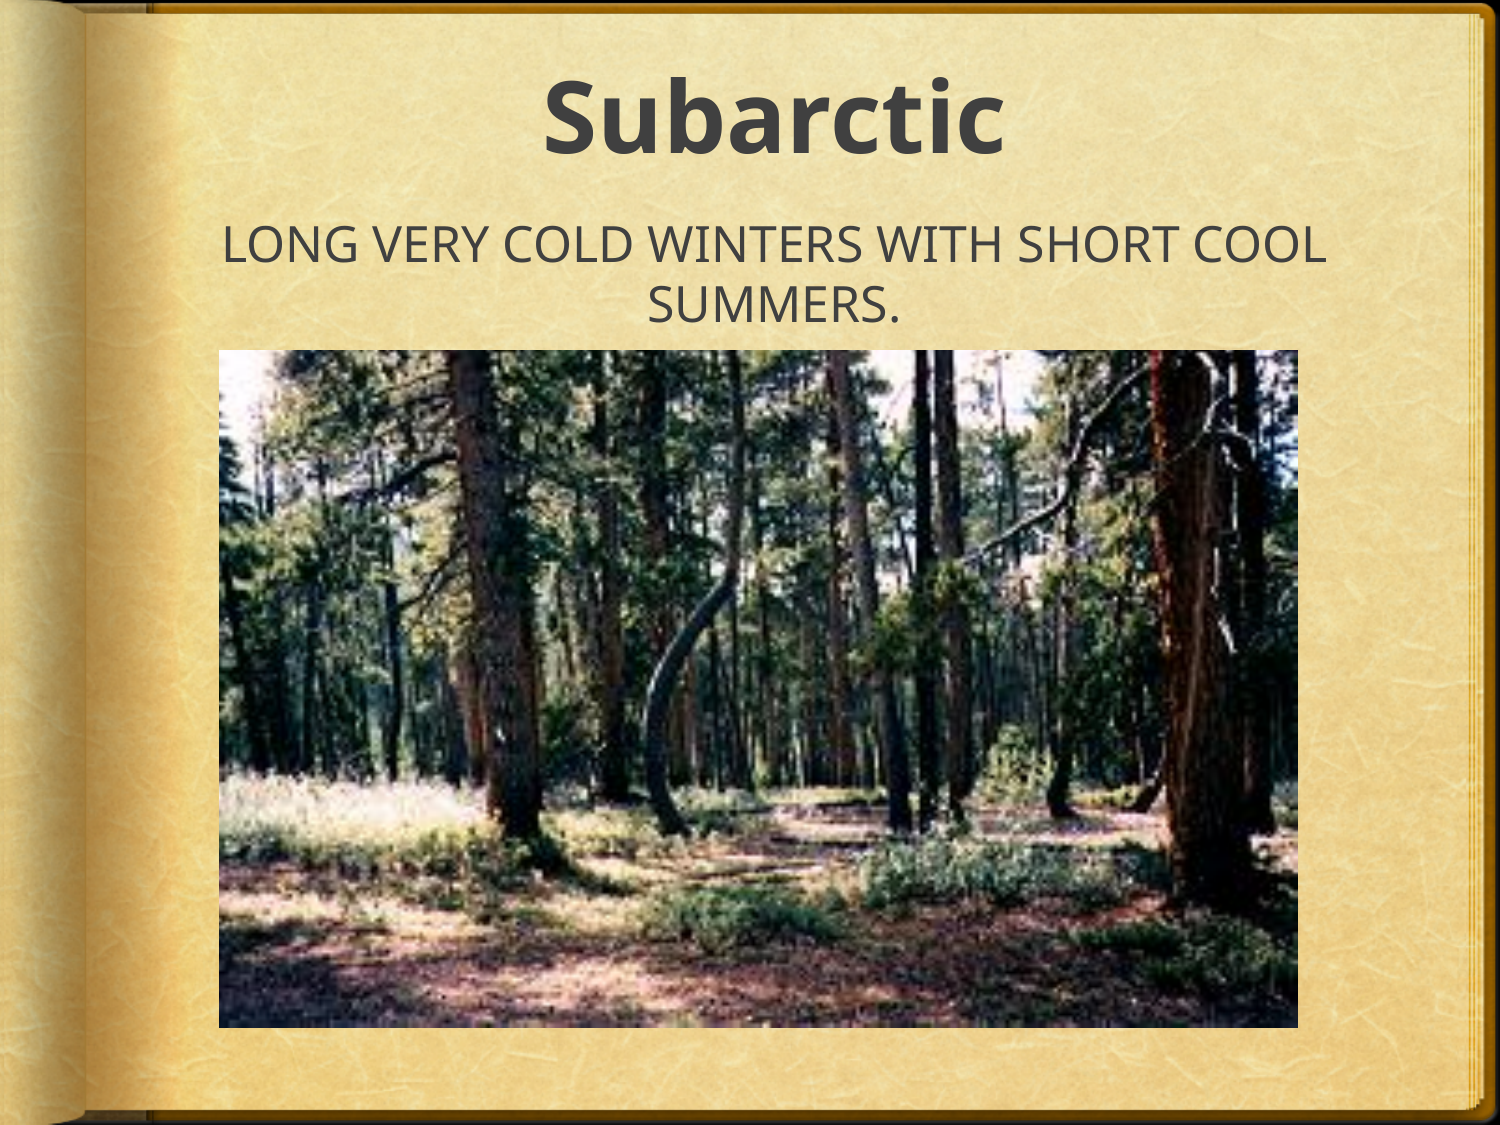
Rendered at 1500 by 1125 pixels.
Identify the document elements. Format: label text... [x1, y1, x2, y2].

list LONG VERY COLD WINTERS WITH SHORT COOL SUMMERS. [109, 204, 1440, 436]
title Subarctic [178, 34, 1372, 204]
picture [0, 0, 1500, 1125]
